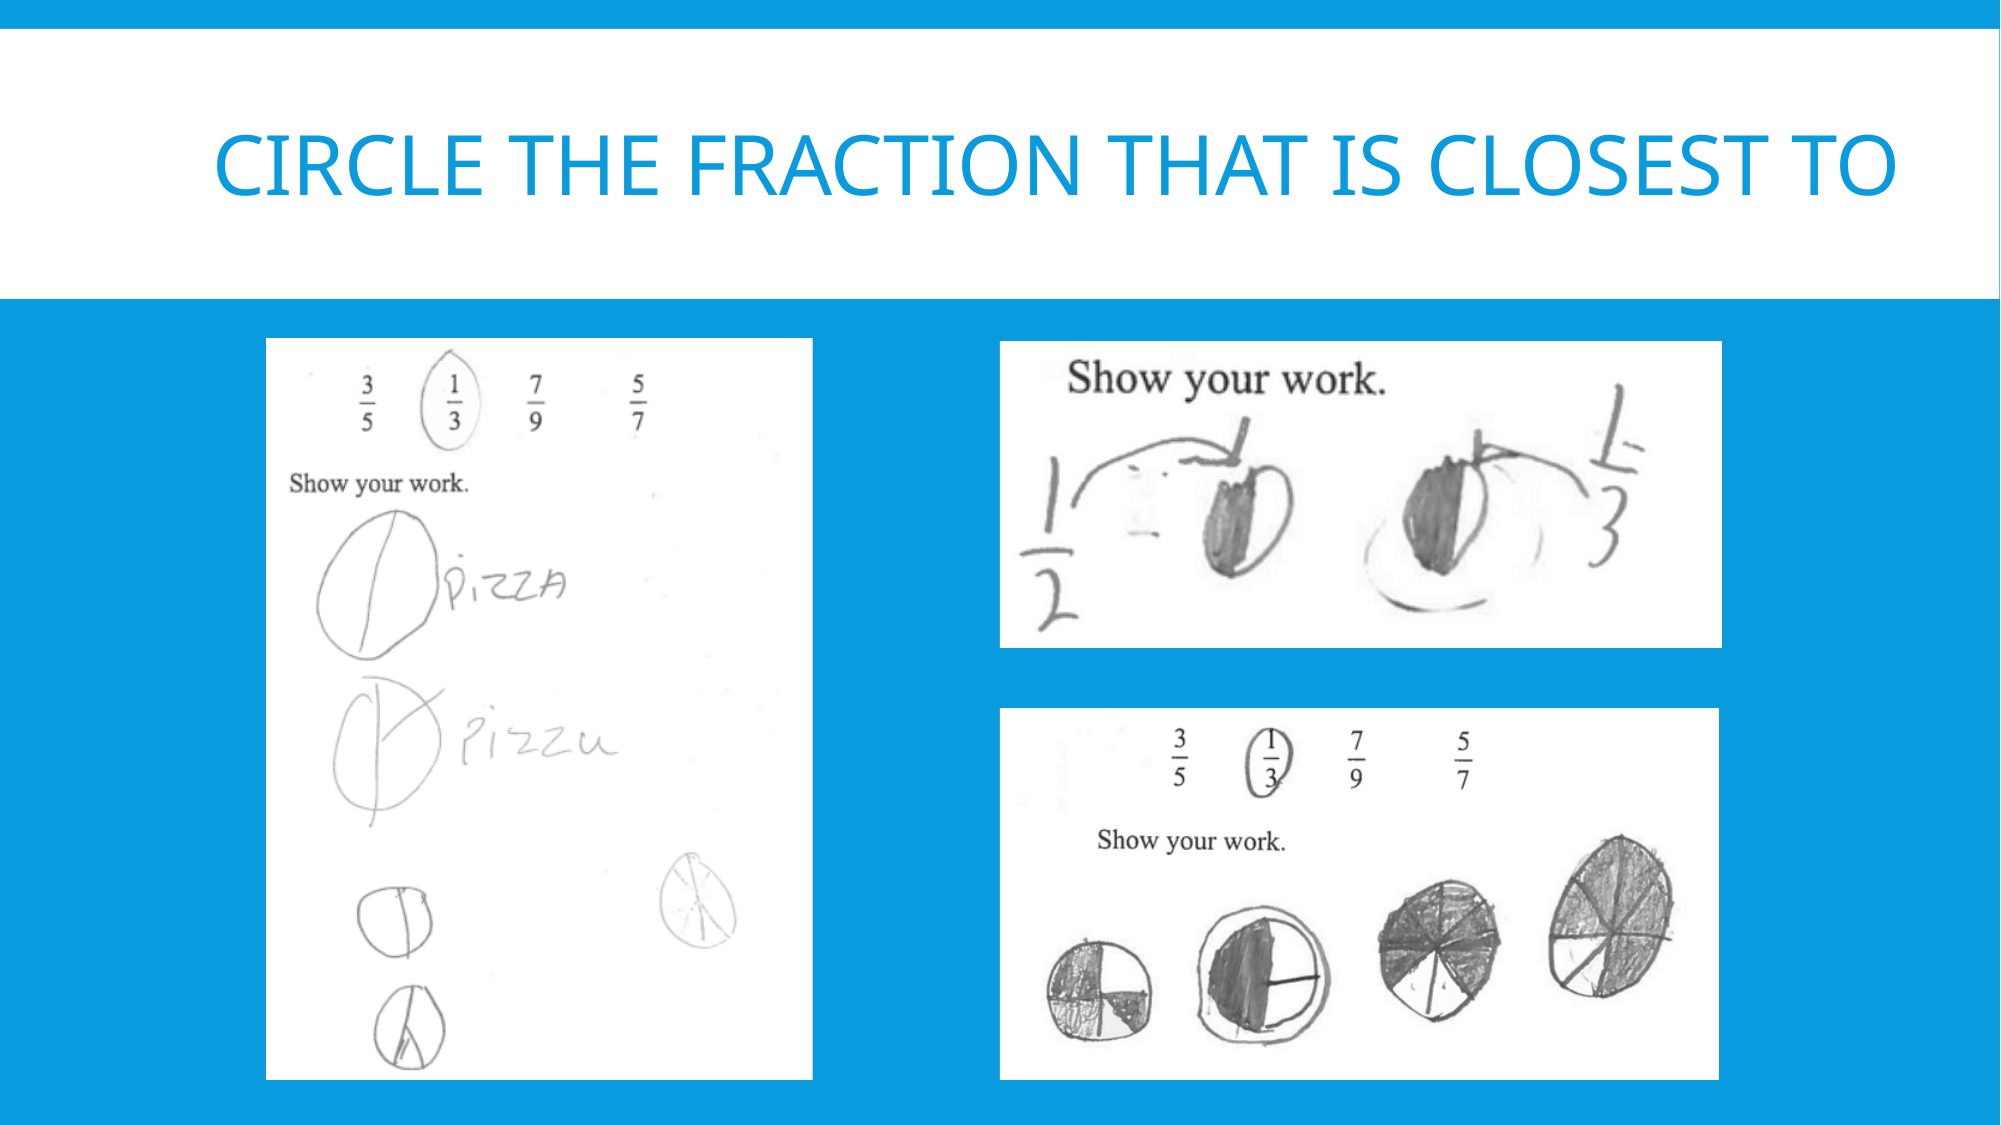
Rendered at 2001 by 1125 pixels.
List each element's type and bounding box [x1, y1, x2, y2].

picture [1000, 709, 1718, 1079]
picture [1000, 342, 1721, 647]
list [265, 338, 813, 1081]
